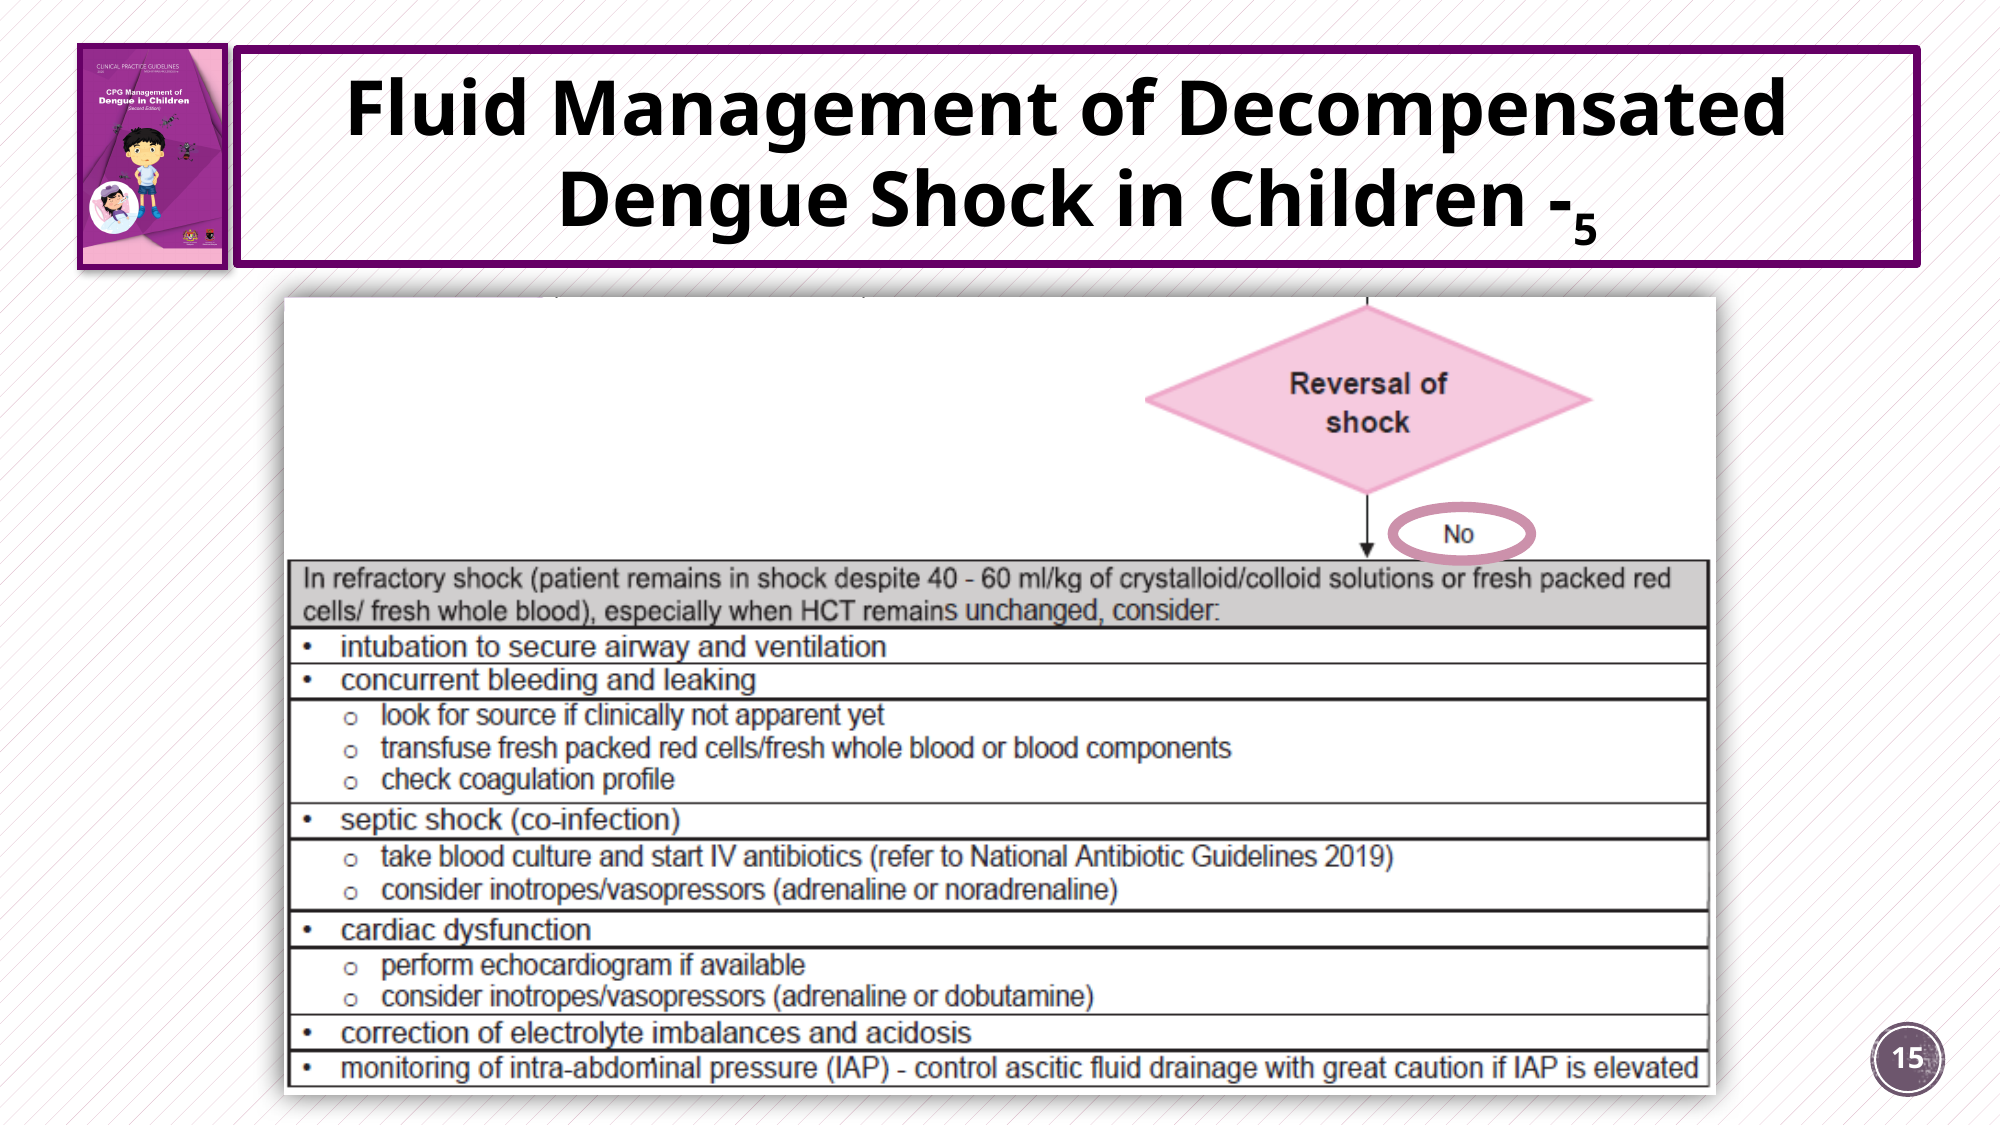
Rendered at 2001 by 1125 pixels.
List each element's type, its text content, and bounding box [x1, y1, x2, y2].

text_box Fluid Management of Decompensated Dengue Shock in Children -5 [237, 49, 1918, 264]
slide_number 15 [1855, 1028, 1961, 1089]
picture [83, 49, 222, 264]
picture [284, 297, 1716, 1095]
